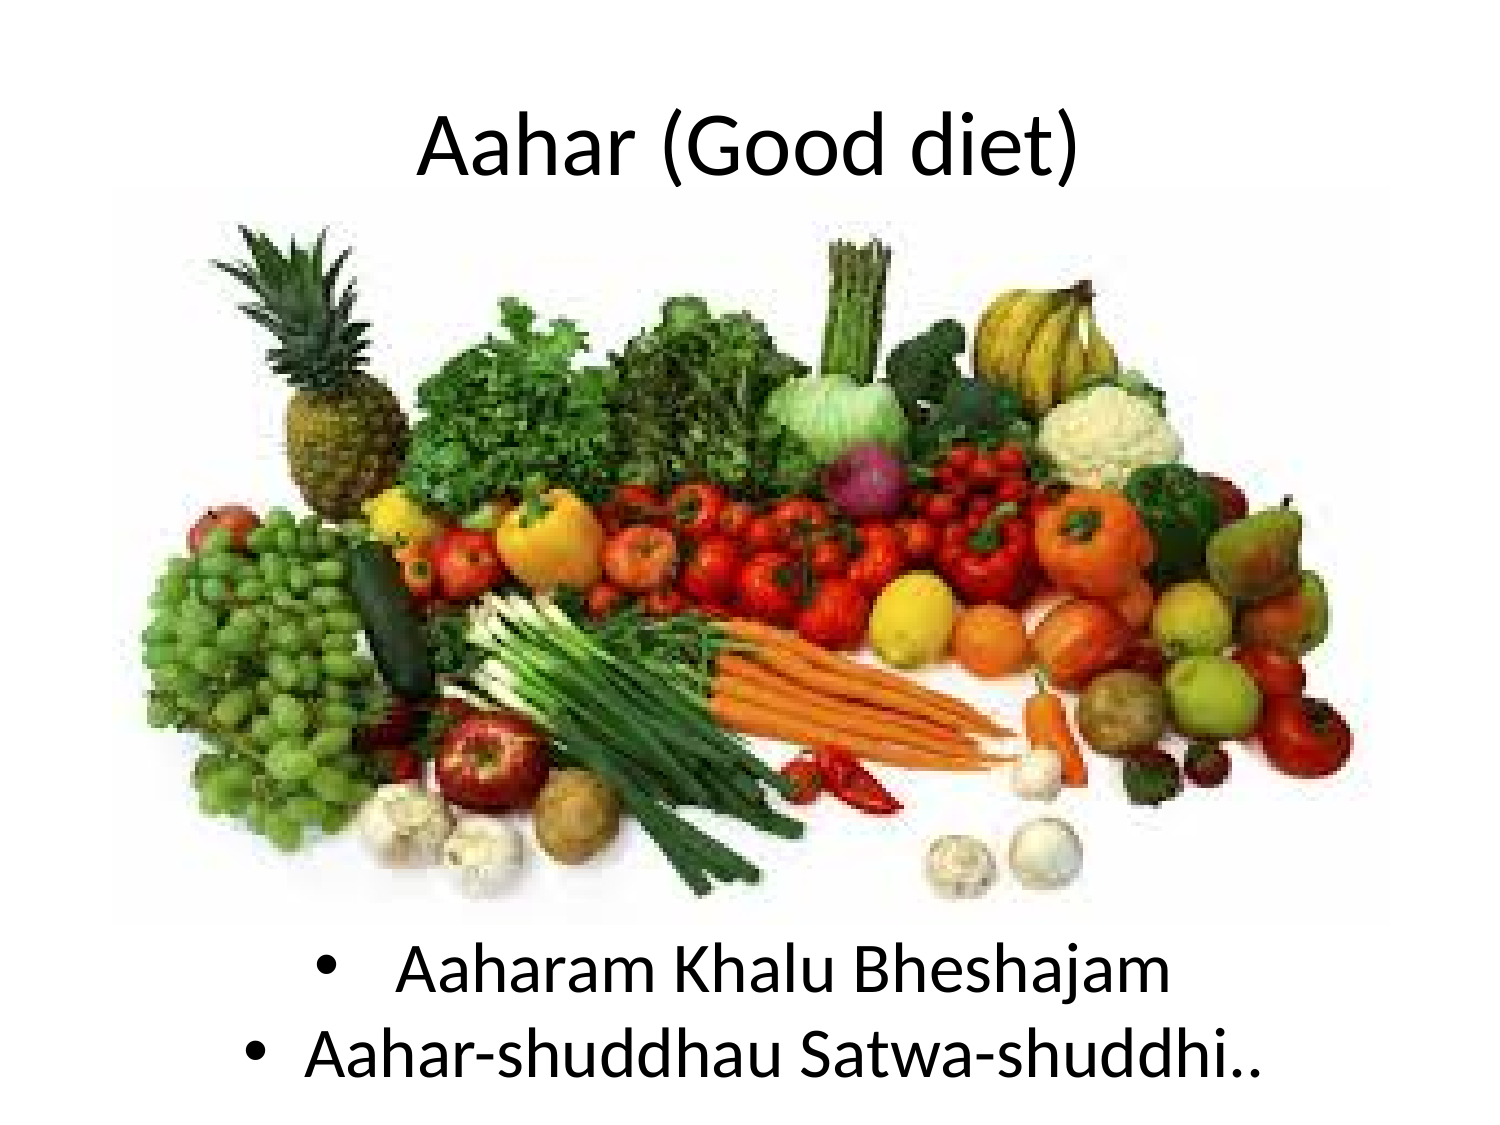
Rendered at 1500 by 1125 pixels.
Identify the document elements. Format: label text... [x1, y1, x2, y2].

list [112, 187, 1390, 926]
text_box Aaharam Khalu Bheshajam Aahar-shuddhau Satwa-shuddhi.. [99, 912, 1450, 1100]
title Aahar (Good diet) [75, 45, 1425, 233]
